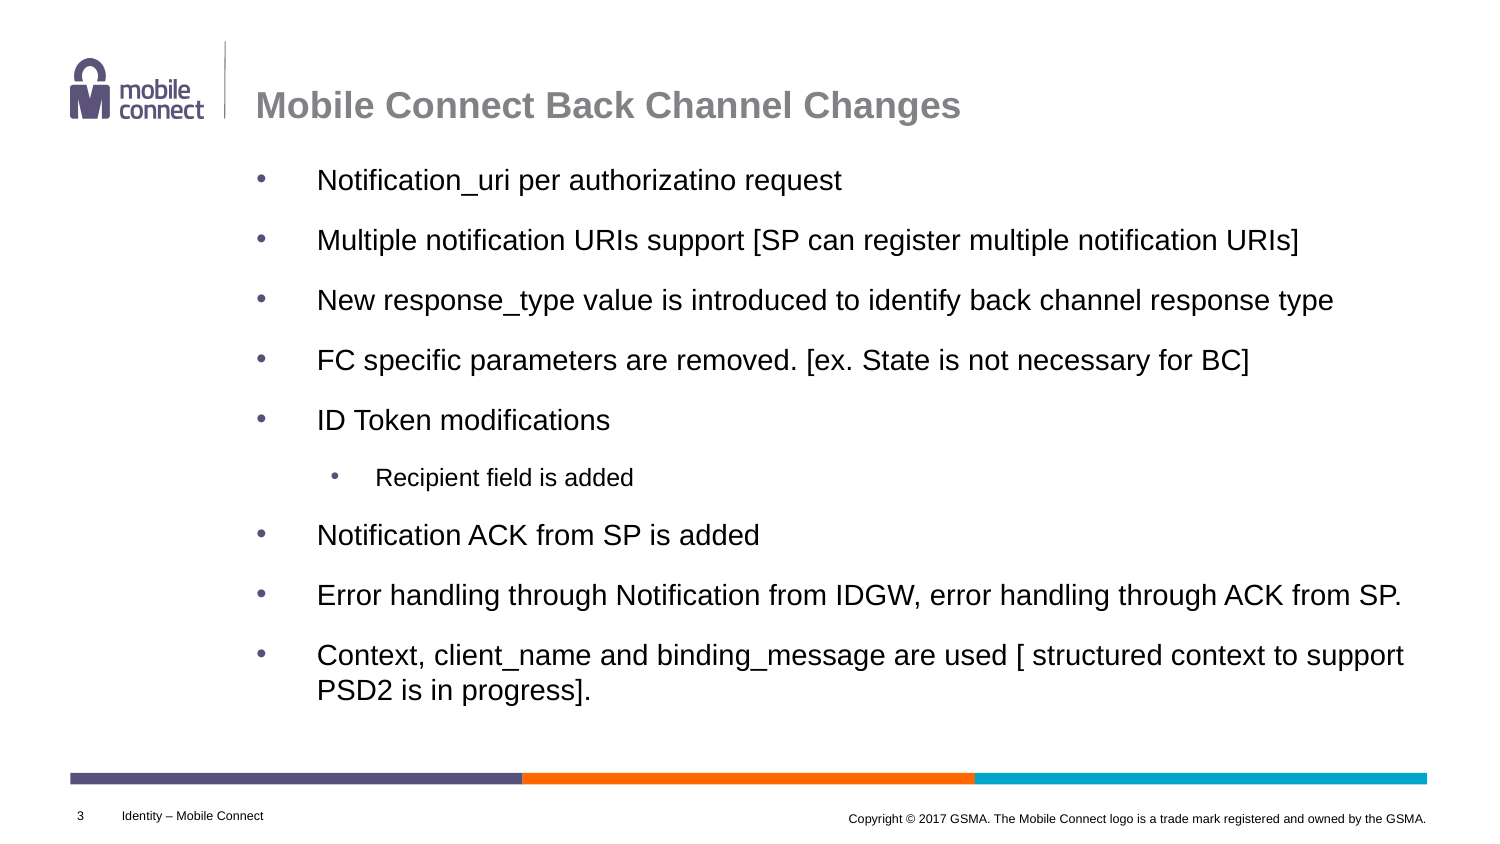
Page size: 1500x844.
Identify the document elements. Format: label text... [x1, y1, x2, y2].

slide_number 3 [62, 802, 116, 829]
list Notification_uri per authorizatino request Multiple notification URIs support [SP can register multiple notification URIs] New response_type value is introduced to identify back channel response type FC specific parameters are removed. [ex. State is not necessary for BC] ID Token modifications Recipient field is added Notification ACK from SP is added Error handling through Notification from IDGW, error handling through ACK from SP. Context, client_name and binding_message are used [ structured context to support PSD2 is in progress]. [242, 153, 1425, 759]
title Mobile Connect Back Channel Changes [240, 70, 1425, 134]
footer Identity – Mobile Connect [116, 802, 573, 829]
picture [70, 58, 204, 119]
